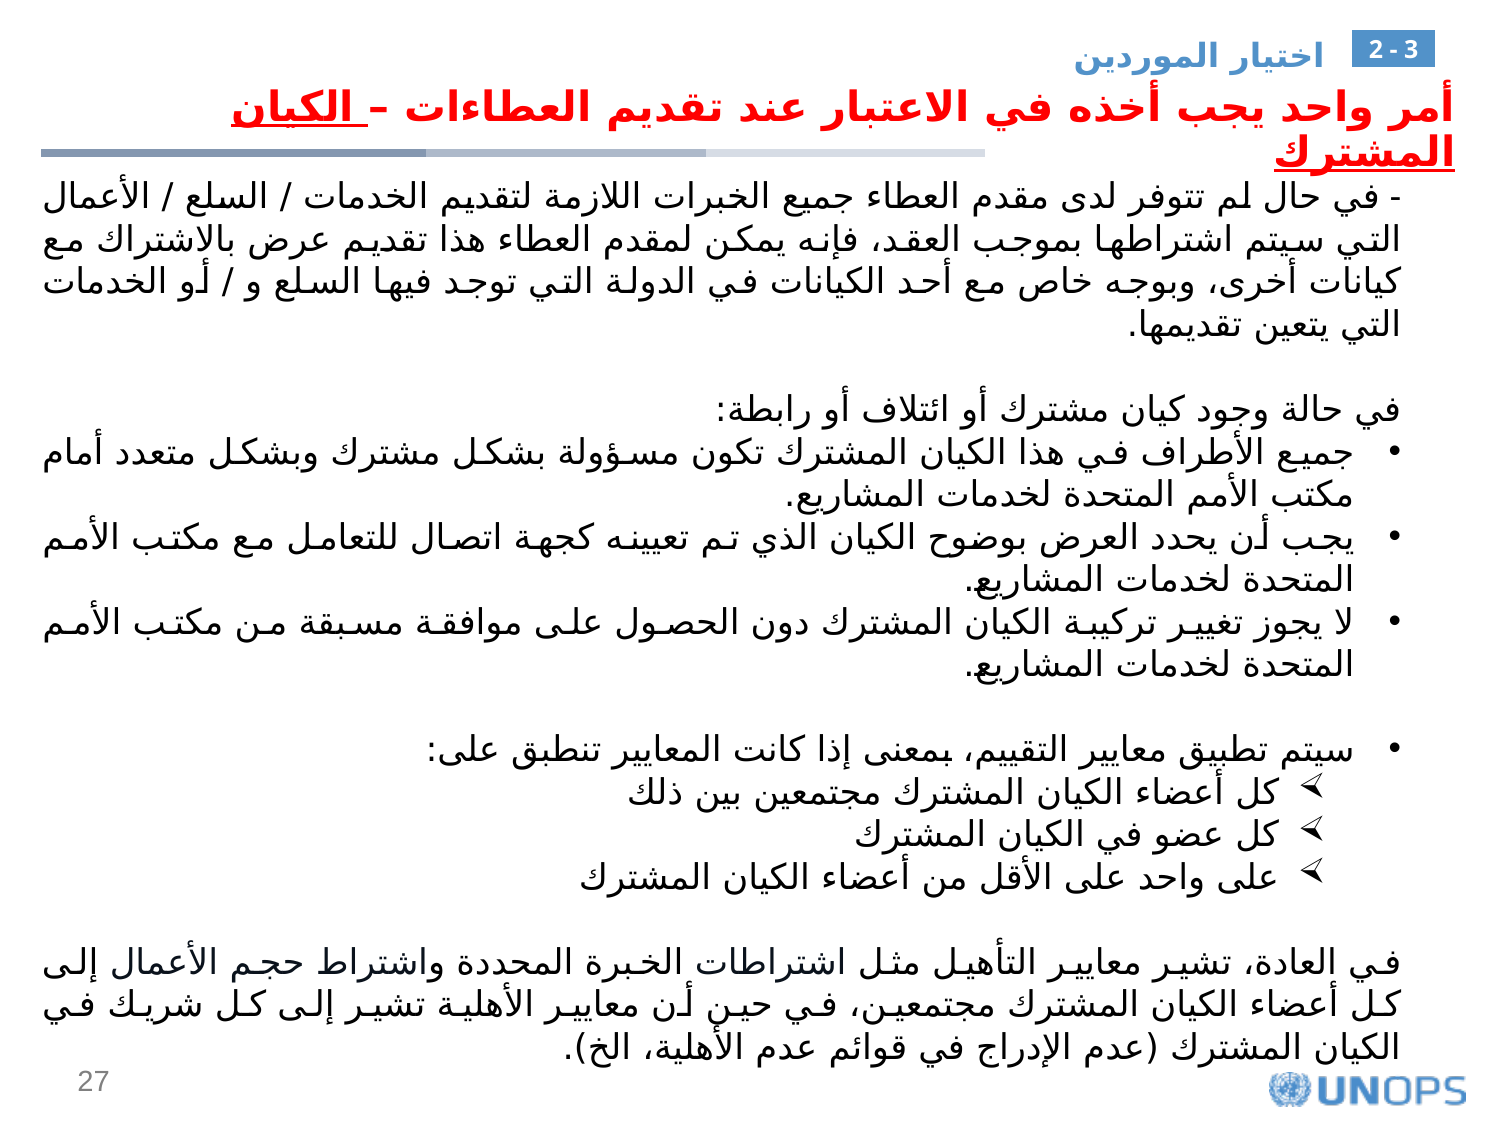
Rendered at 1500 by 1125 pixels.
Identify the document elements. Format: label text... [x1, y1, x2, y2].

picture [1269, 1072, 1466, 1107]
text_box 2 - 3 [1352, 30, 1435, 67]
subtitle أمر واحد يجب أخذه في الاعتبار عند تقديم العطاءات – الكيان المشترك [41, 78, 1471, 138]
text_box اختيار الموردين [537, 30, 1340, 79]
text_box - في حال لم تتوفر لدى مقدم العطاء جميع الخبرات اللازمة لتقديم الخدمات / السلع / الأعمال التي سيتم اشتراطها بموجب العقد، فإنه يمكن لمقدم العطاء هذا تقديم عرض بالاشتراك مع كيانات أخرى، وبوجه خاص مع أحد الكيانات في الدولة التي توجد فيها السلع و / أو الخدمات التي يتعين تقديمها. في حالة وجود كيان مشترك أو ائتلاف أو رابطة: جميع الأطراف في هذا الكيان المشترك تكون مسؤولة بشكل مشترك وبشكل متعدد أمام مكتب الأمم المتحدة لخدمات المشاريع. يجب أن يحدد العرض بوضوح الكيان الذي تم تعيينه كجهة اتصال للتعامل مع مكتب الأمم المتحدة لخدمات المشاريع. لا يجوز تغيير تركيبة الكيان المشترك دون الحصول على موافقة مسبقة من مكتب الأمم المتحدة لخدمات المشاريع. سيتم تطبيق معايير التقييم، بمعنى إذا كانت المعايير تنطبق على: كل أعضاء الكيان المشترك مجتمعين بين ذلك كل عضو في الكيان المشترك على واحد على الأقل من أعضاء الكيان المشترك في العادة، تشير معايير التأهيل مثل اشتراطات الخبرة المحددة واشتراط حجم الأعمال إلى كل أعضاء الكيان المشترك مجتمعين، في حين أن معايير الأهلية تشير إلى كل شريك في الكيان المشترك (عدم الإدراج في قوائم عدم الأهلية، الخ). [27, 166, 1417, 1074]
